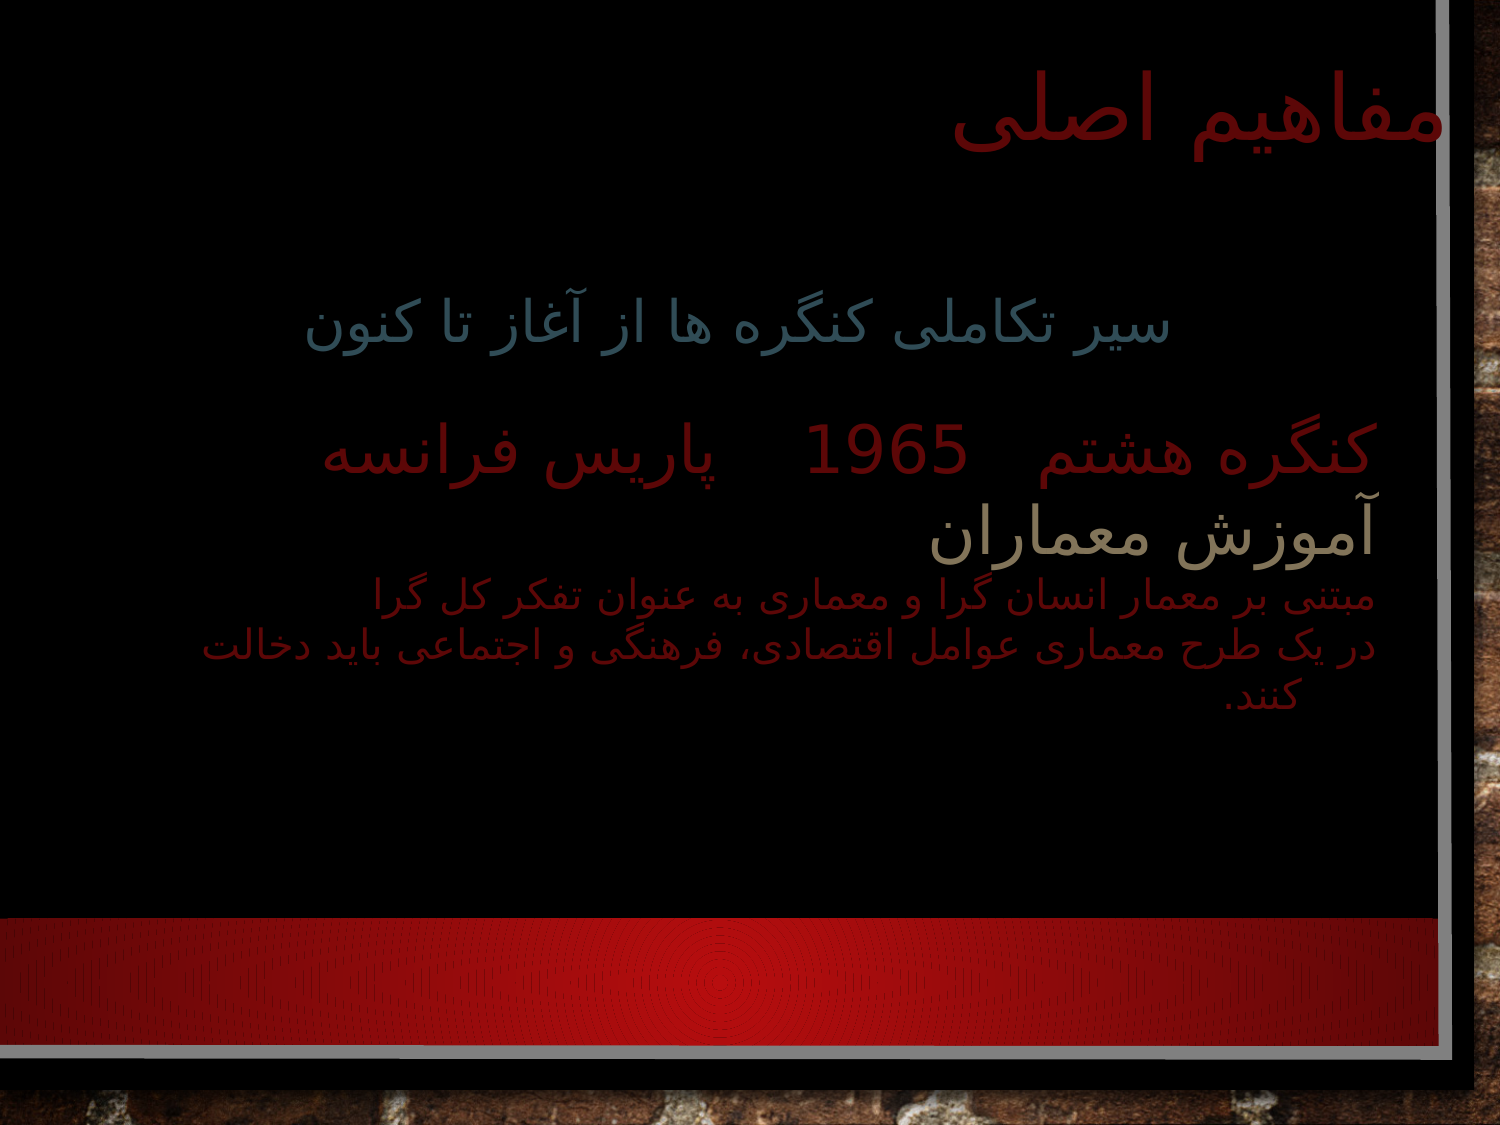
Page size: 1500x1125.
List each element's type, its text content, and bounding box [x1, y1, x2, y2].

picture [0, 0, 1500, 1125]
list سیر تکاملی کنگره ها از آغاز تا کنون [112, 262, 1425, 400]
text_box مفاهیم اصلی [171, 0, 1451, 161]
text_box کنگره هشتم 1965 پاریس فرانسه آموزش معماران مبتنی بر معمار انسان گرا و معماری به عنوان تفکر کل گرا در یک طرح معماری عوامل اقتصادی، فرهنگی و اجتماعی باید دخالت کنند. [162, 399, 1438, 1120]
